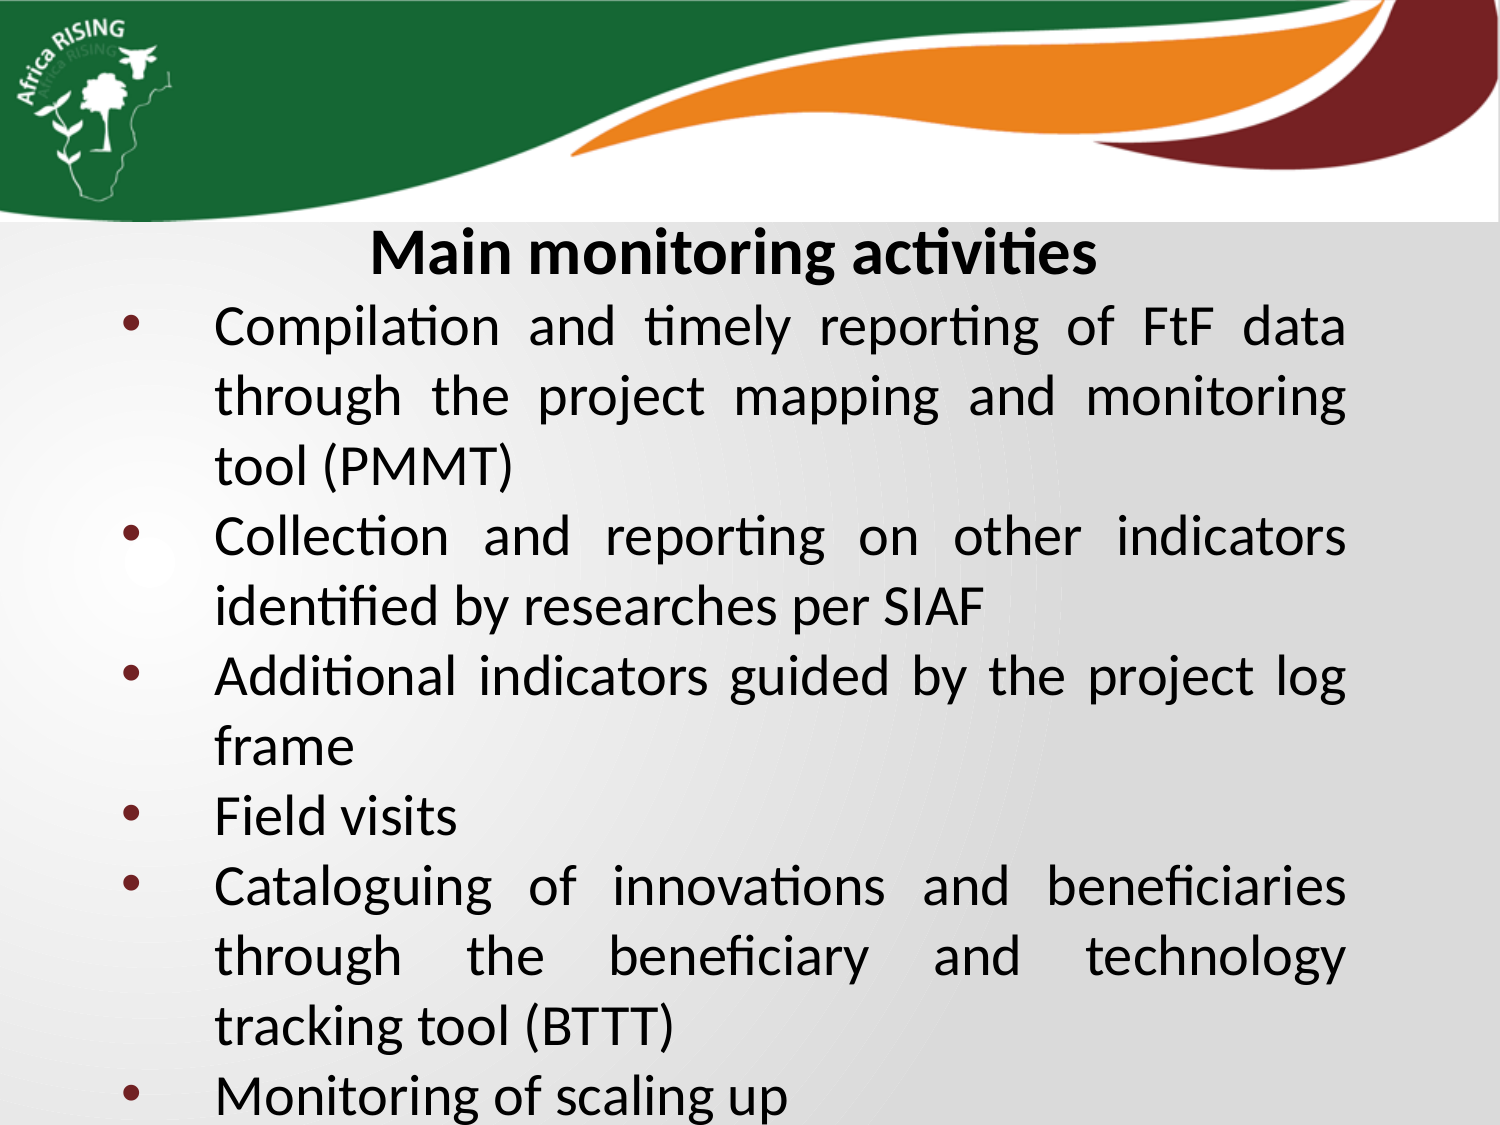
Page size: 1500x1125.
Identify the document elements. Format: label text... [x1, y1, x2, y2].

picture [0, 0, 1499, 222]
list Main monitoring activities Compilation and timely reporting of FtF data through the project mapping and monitoring tool (PMMT) Collection and reporting on other indicators identified by researches per SIAF Additional indicators guided by the project log frame Field visits Cataloguing of innovations and beneficiaries through the beneficiary and technology tracking tool (BTTT) Monitoring of scaling up [87, 200, 1363, 300]
